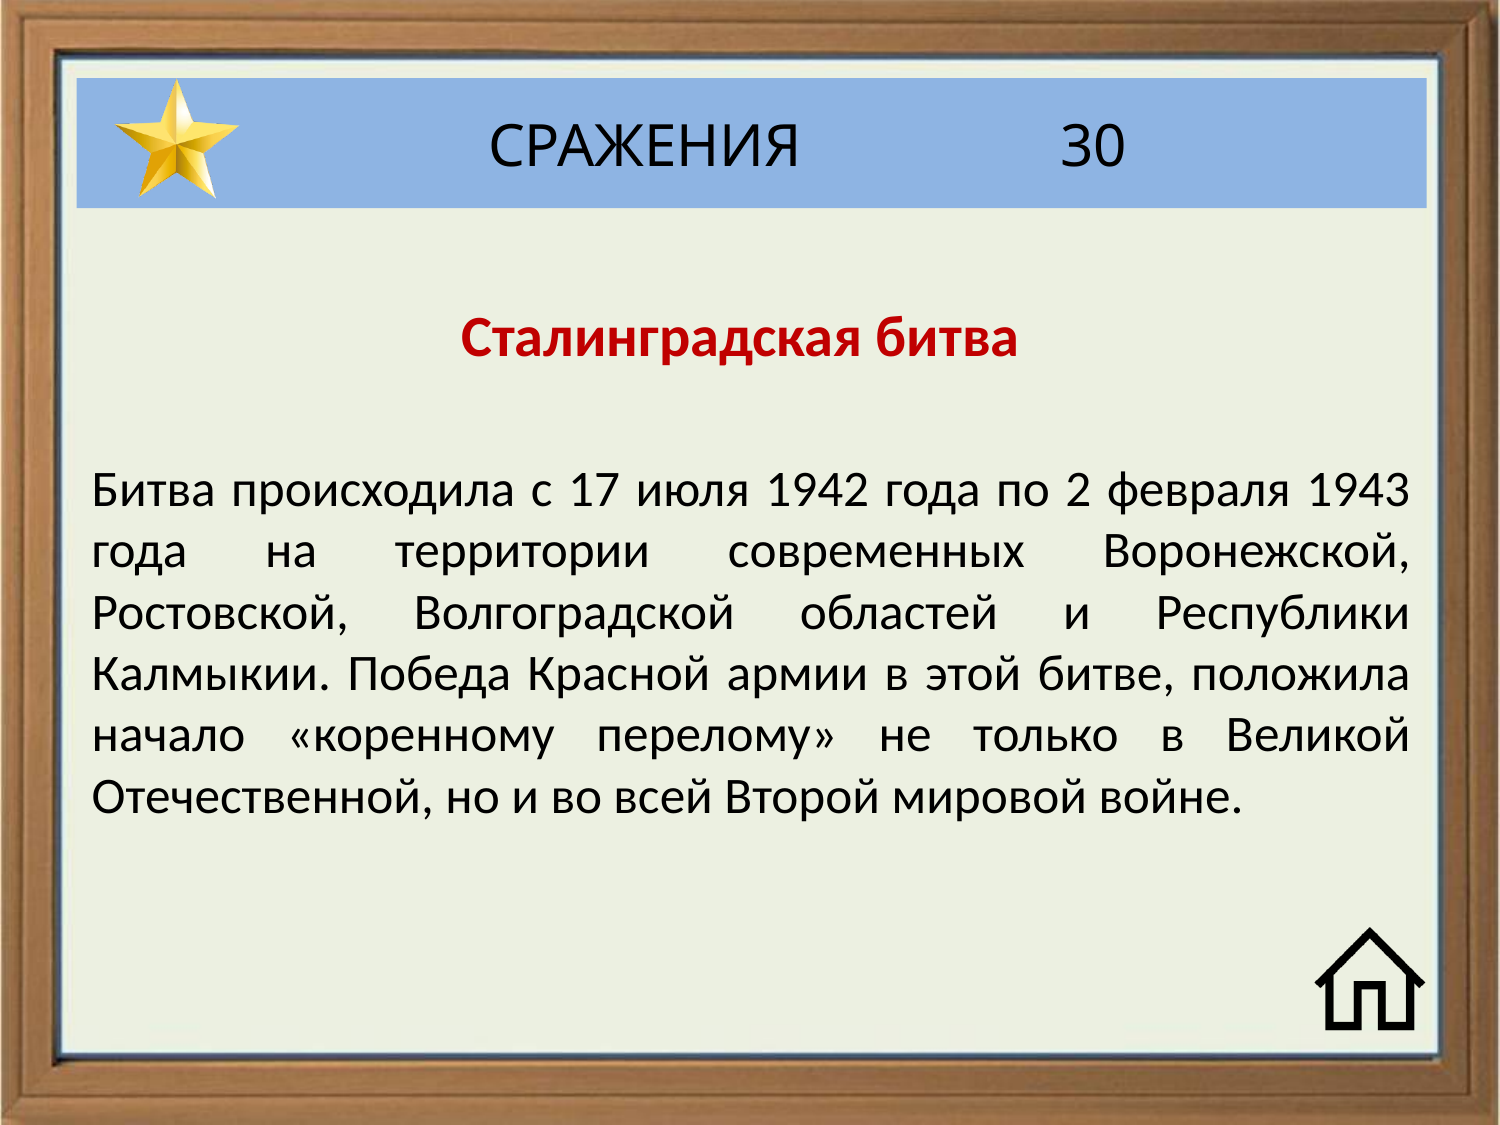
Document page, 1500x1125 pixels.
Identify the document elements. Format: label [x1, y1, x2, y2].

picture [1304, 916, 1434, 1046]
list [0, 0, 1500, 1125]
picture [111, 77, 241, 200]
